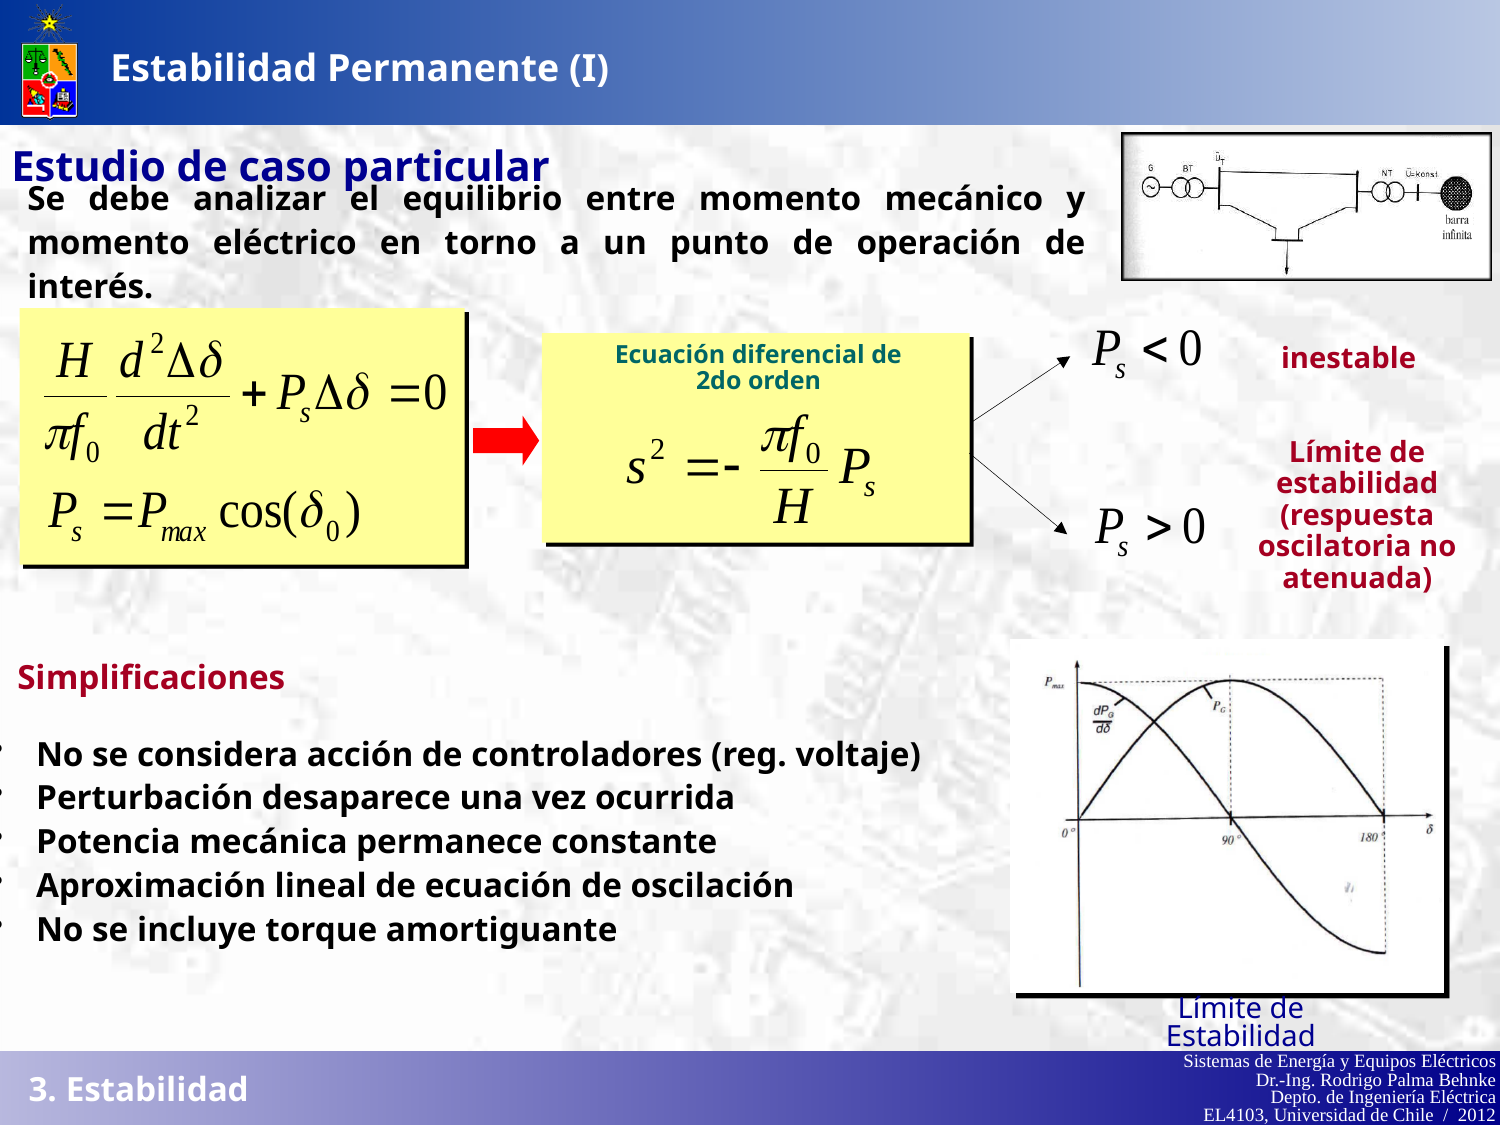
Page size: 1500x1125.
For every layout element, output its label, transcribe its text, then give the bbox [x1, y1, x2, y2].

text_box No se considera acción de controladores (reg. voltaje) Perturbación desaparece una vez ocurrida Potencia mecánica permanece constante Aproximación lineal de ecuación de oscilación No se incluye torque amortiguante [0, 721, 1005, 956]
text_box 3. Estabilidad [13, 1071, 1283, 1115]
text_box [35, 317, 454, 475]
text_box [617, 400, 888, 536]
text_box Límite de estabilidad (respuesta oscilatoria no atenuada) [1231, 429, 1483, 603]
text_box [1085, 490, 1215, 570]
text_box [39, 475, 369, 555]
text_box Simplificaciones [2, 656, 301, 721]
text_box Límite de Estabilidad [1091, 1001, 1391, 1060]
picture [0, 125, 1500, 1051]
text_box [473, 415, 540, 466]
text_box Estabilidad Permanente (I) [95, 36, 1365, 97]
text_box inestable [1223, 335, 1474, 383]
text_box [969, 452, 1068, 535]
text_box [887, 333, 970, 543]
text_box Estudio de caso particular [0, 141, 565, 233]
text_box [1083, 312, 1212, 392]
text_box Se debe analizar el equilibrio entre momento mecánico y momento eléctrico en torno a un punto de operación de interés. [12, 165, 1102, 313]
text_box [541, 333, 617, 543]
text_box [19, 313, 465, 565]
text_box [972, 356, 1071, 422]
text_box Ecuación diferencial de 2do orden [598, 333, 919, 403]
picture [10, 0, 89, 124]
